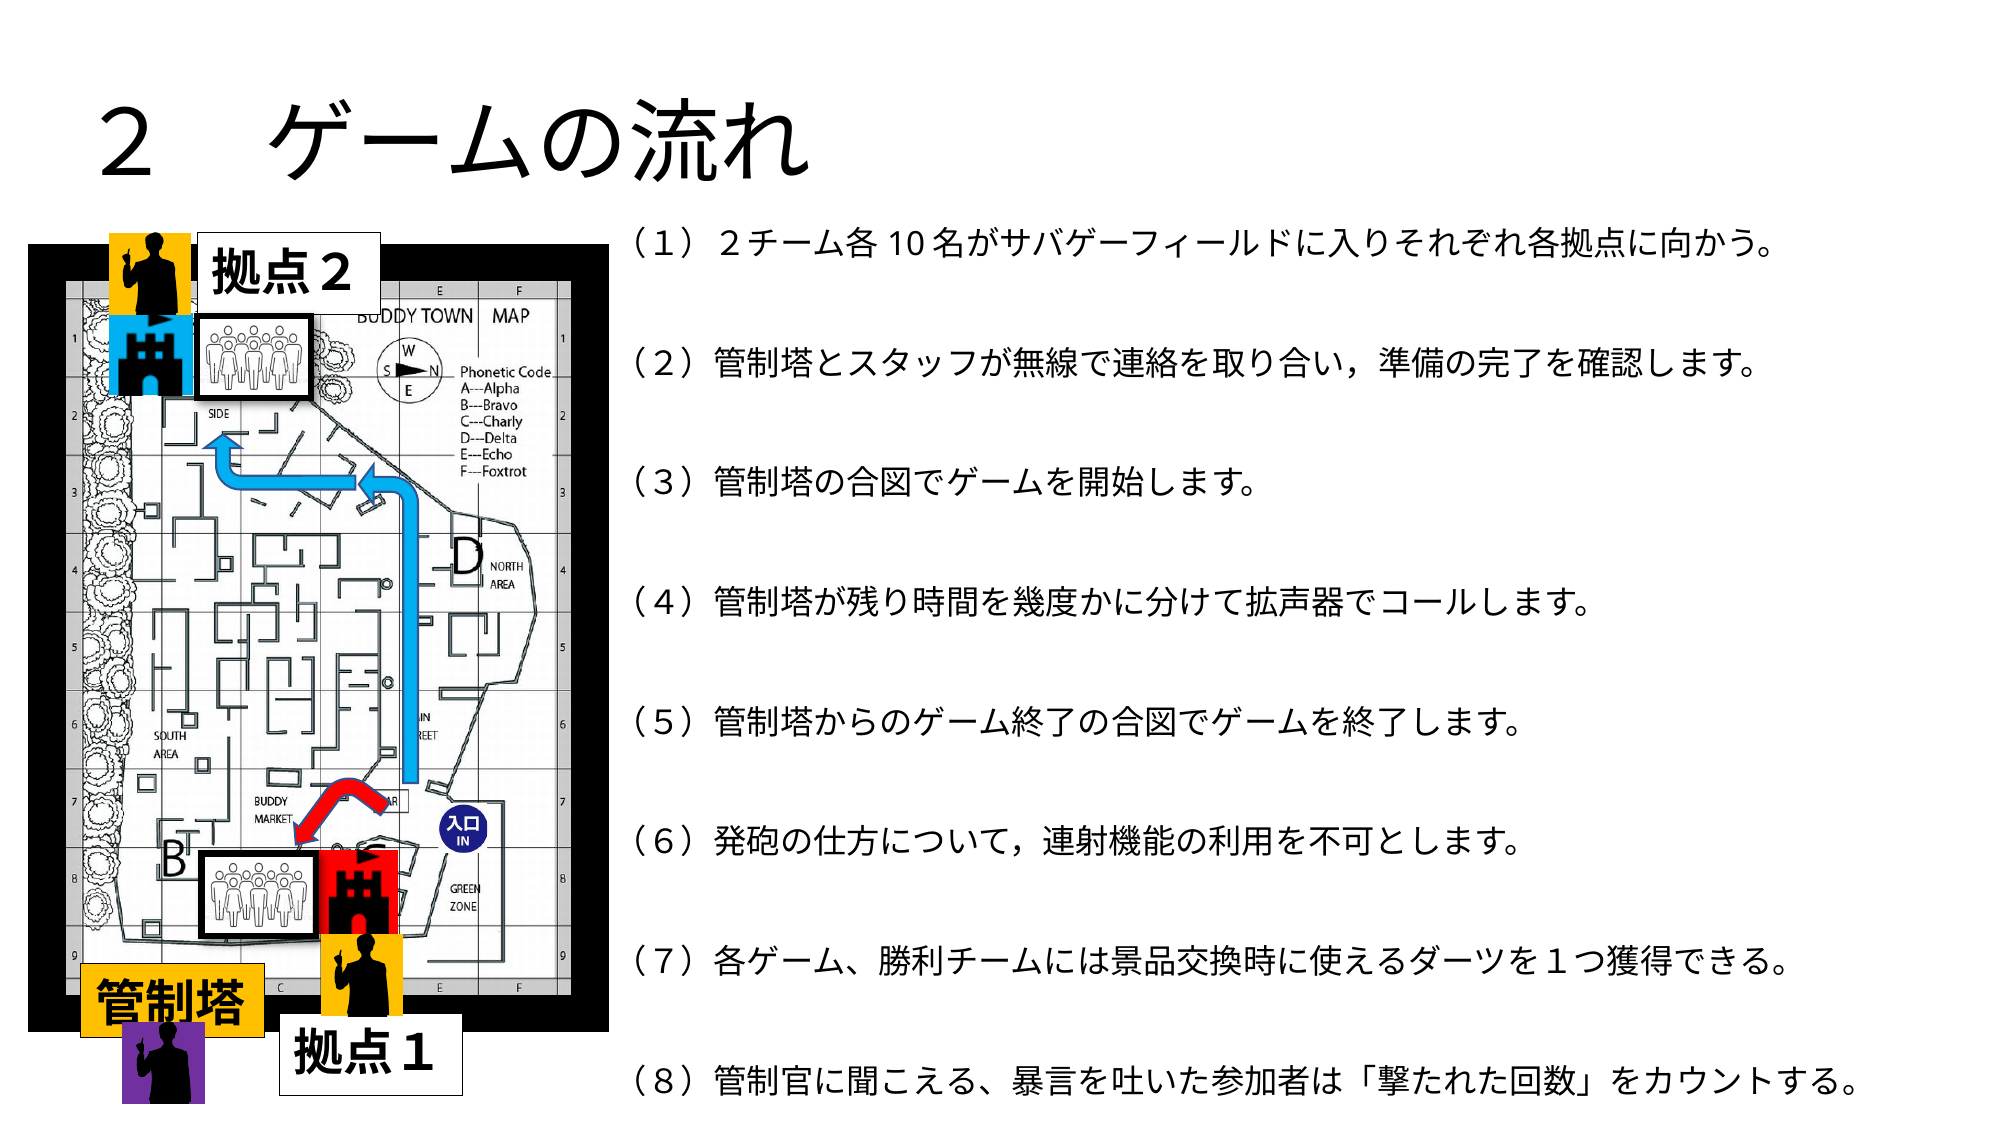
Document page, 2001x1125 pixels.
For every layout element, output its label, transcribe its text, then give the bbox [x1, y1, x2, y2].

picture [199, 318, 309, 396]
text_box （１）２チーム各10名がサバゲーフィールドに入りそれぞれ各拠点に向かう。 （２）管制塔とスタッフが無線で連絡を取り合い，準備の完了を確認します。 （３）管制塔の合図でゲームを開始します。 （４）管制塔が残り時間を幾度かに分けて拡声器でコールします。 （５）管制塔からのゲーム終了の合図でゲームを終了します。 （６）発砲の仕方について，連射機能の利用を不可とします。 （７）各ゲーム、勝利チームには景品交換時に使えるダーツを１つ獲得できる。 （８）管制官に聞こえる、暴言を吐いた参加者は「撃たれた回数」をカウントする。 [599, 214, 1988, 1125]
title ２ ゲームの流れ [65, 37, 1791, 255]
picture [319, 849, 404, 1017]
picture [438, 803, 488, 853]
text_box 拠点２ [197, 232, 381, 281]
picture [120, 335, 181, 396]
picture [122, 1021, 205, 1105]
picture [108, 232, 192, 324]
picture [204, 856, 313, 934]
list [65, 281, 572, 995]
text_box 拠点１ [279, 1013, 463, 1096]
text_box 管制塔 [80, 995, 265, 1038]
